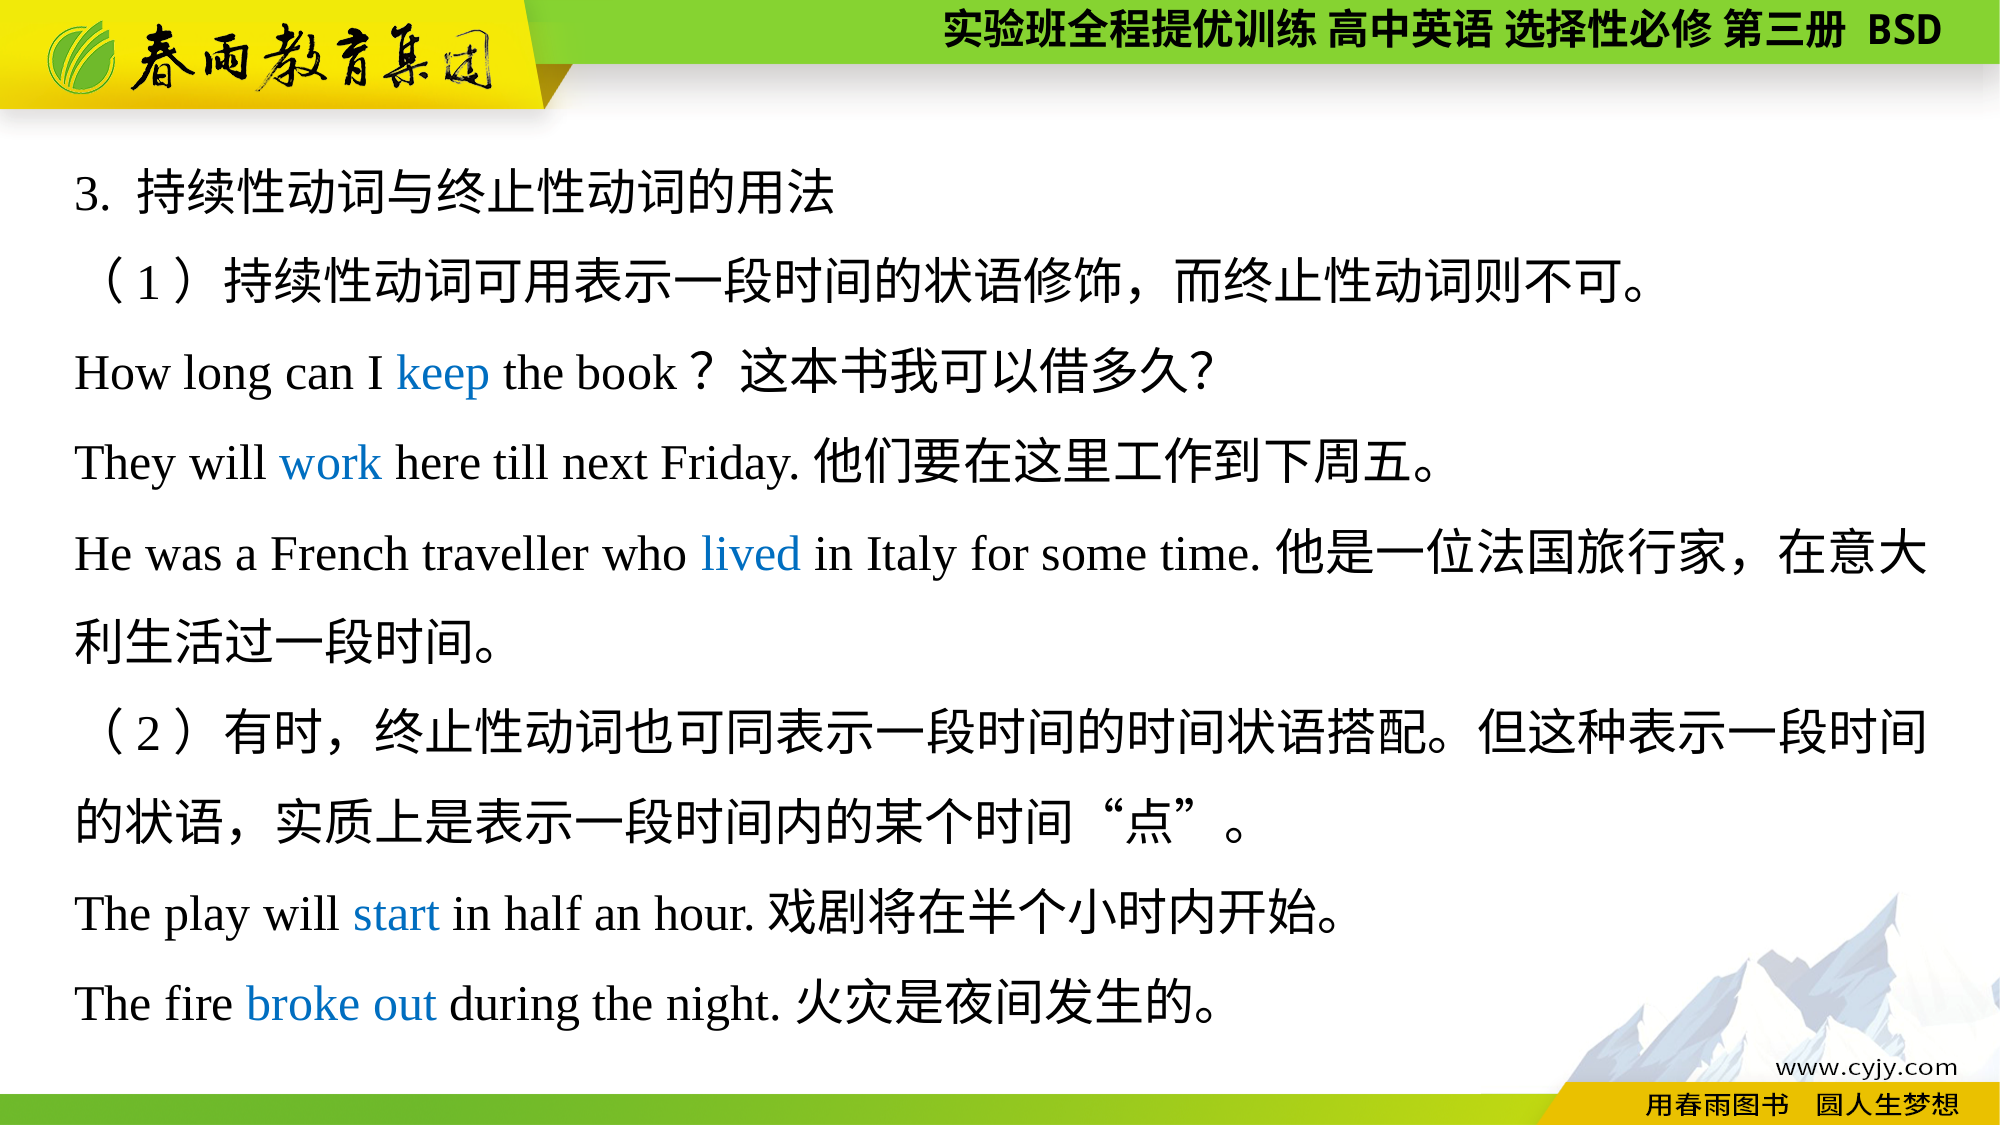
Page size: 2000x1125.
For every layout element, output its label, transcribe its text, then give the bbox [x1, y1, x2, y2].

list 3. 持续性动词与终止性动词的用法 （1）持续性动词可用表示一段时间的状语修饰，而终止性动词则不可。 How long can I keep the book？这本书我可以借多久？ They will work here till next Friday.他们要在这里工作到下周五。 He was a French traveller who lived in Italy for some time.他是一位法国旅行家，在意大利生活过一段时间。 （2）有时，终止性动词也可同表示一段时间的时间状语搭配。但这种表示一段时间的状语，实质上是表示一段时间内的某个时间“点”。 The play will start in half an hour.戏剧将在半个小时内开始。 The fire broke out during the night.火灾是夜间发生的。 [59, 122, 1944, 1047]
picture [0, 0, 2000, 1125]
